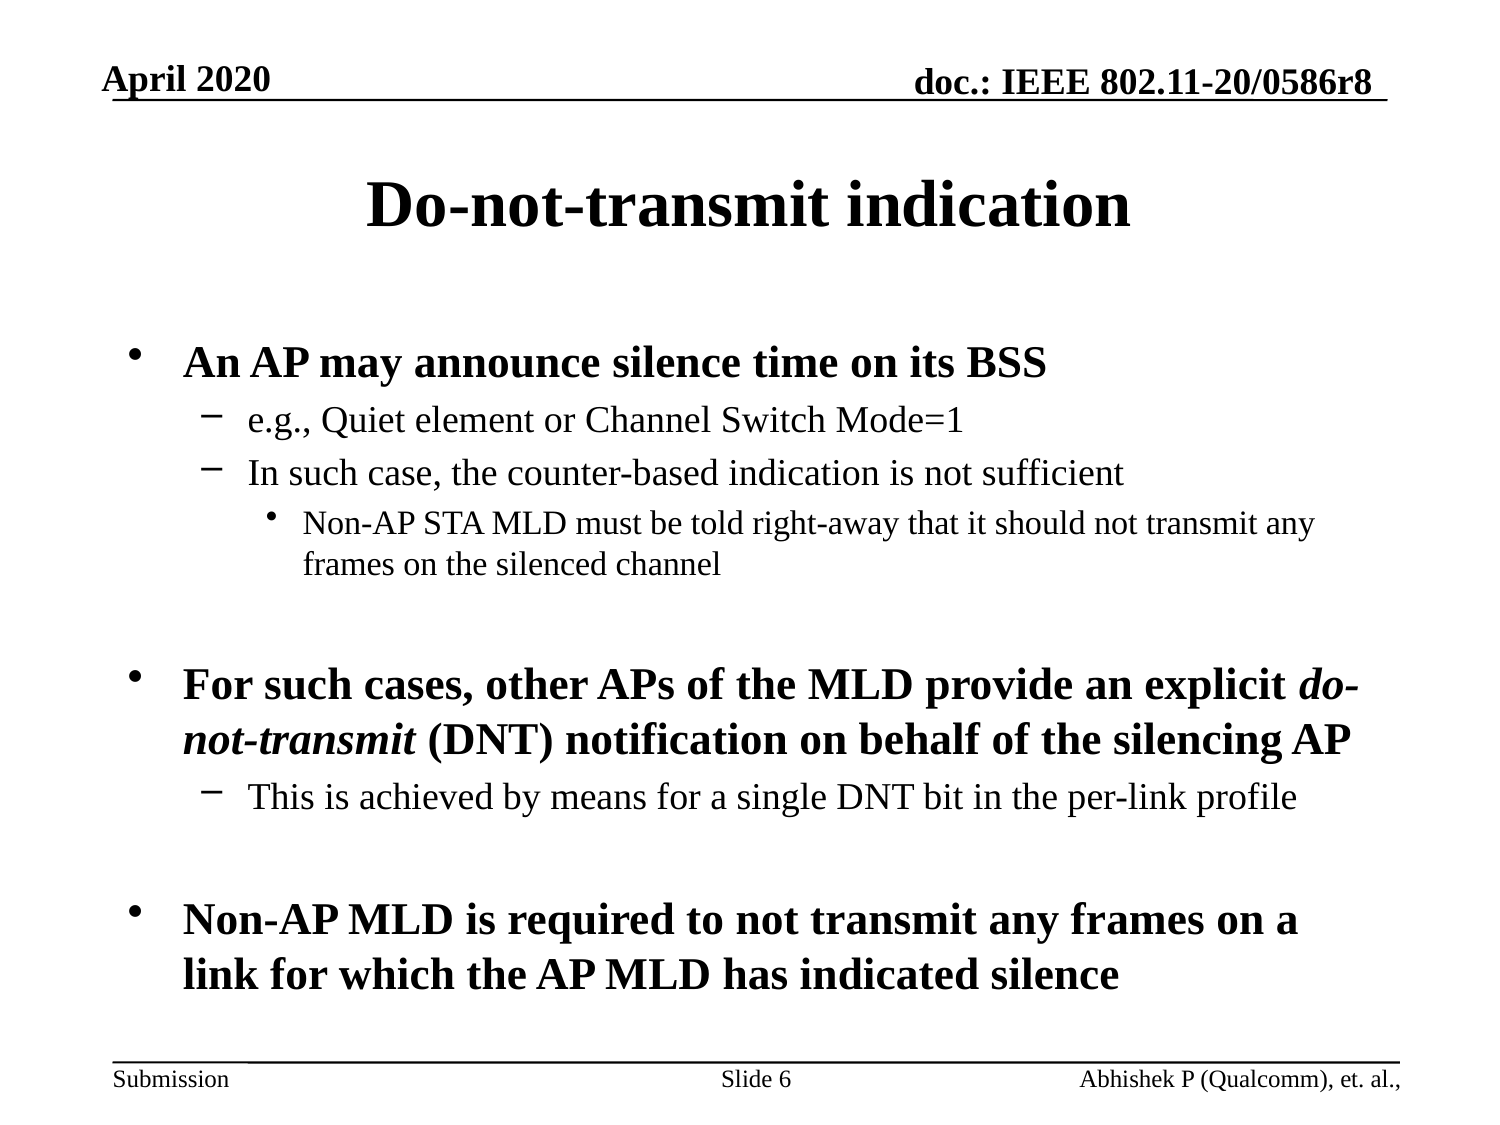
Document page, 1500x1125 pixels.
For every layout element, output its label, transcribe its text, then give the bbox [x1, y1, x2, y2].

slide_number Slide 6 [712, 1061, 801, 1093]
footer Abhishek P (Qualcomm), et. al., [949, 1061, 1402, 1093]
title Do-not-transmit indication [112, 112, 1388, 288]
list An AP may announce silence time on its BSS e.g., Quiet element or Channel Switch Mode=1 In such case, the counter-based indication is not sufficient Non-AP STA MLD must be told right-away that it should not transmit any frames on the silenced channel For such cases, other APs of the MLD provide an explicit do-not-transmit (DNT) notification on behalf of the silencing AP This is achieved by means for a single DNT bit in the per-link profile Non-AP MLD is required to not transmit any frames on a link for which the AP MLD has indicated silence [112, 324, 1402, 1051]
